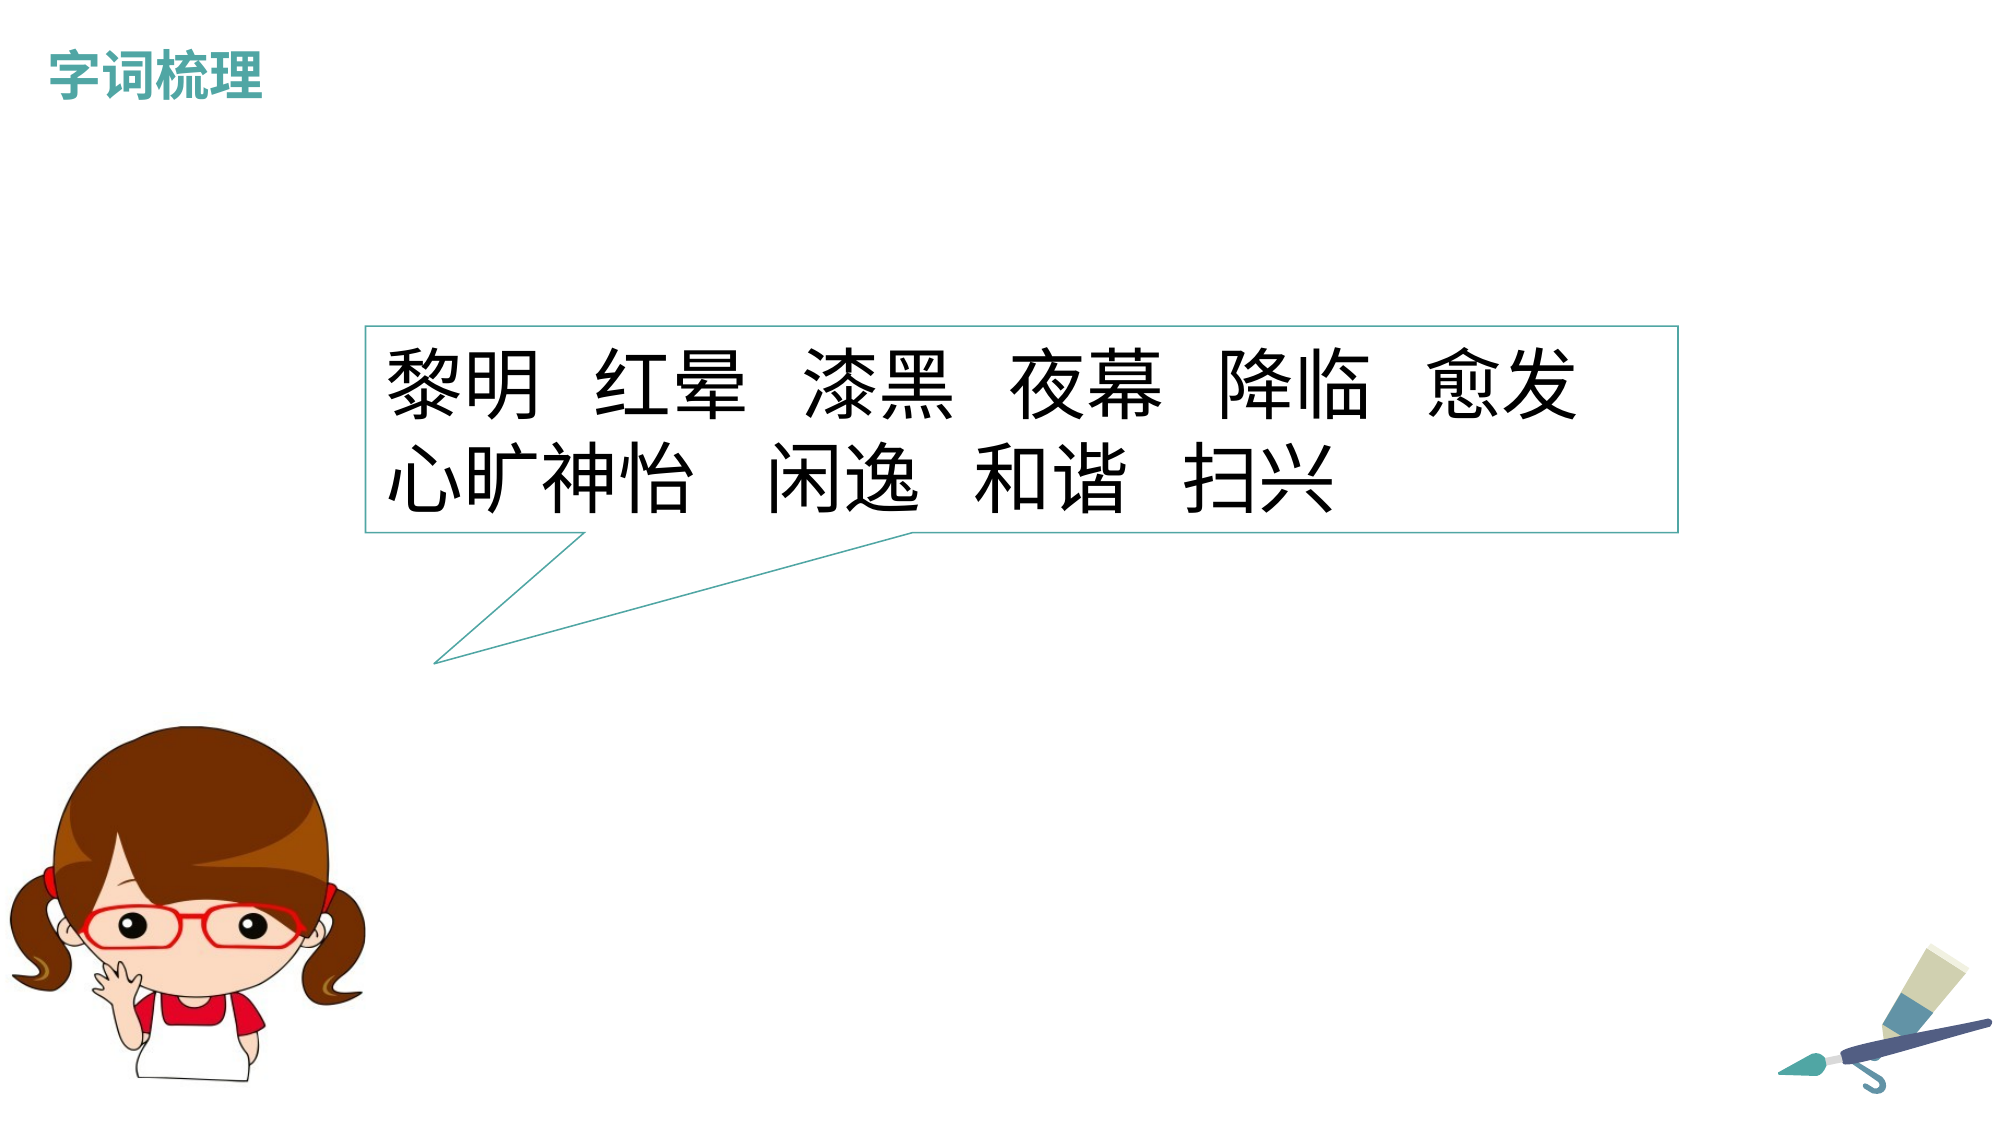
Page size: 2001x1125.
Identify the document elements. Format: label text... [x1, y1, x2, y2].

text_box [1811, 945, 1974, 1125]
text_box 字词梳理 [32, 33, 347, 114]
picture [0, 712, 366, 1125]
text_box 黎明 红晕 漆黑 夜幕 降临 愈发 心旷神怡 闲逸 和谐 扫兴 [365, 326, 1678, 664]
